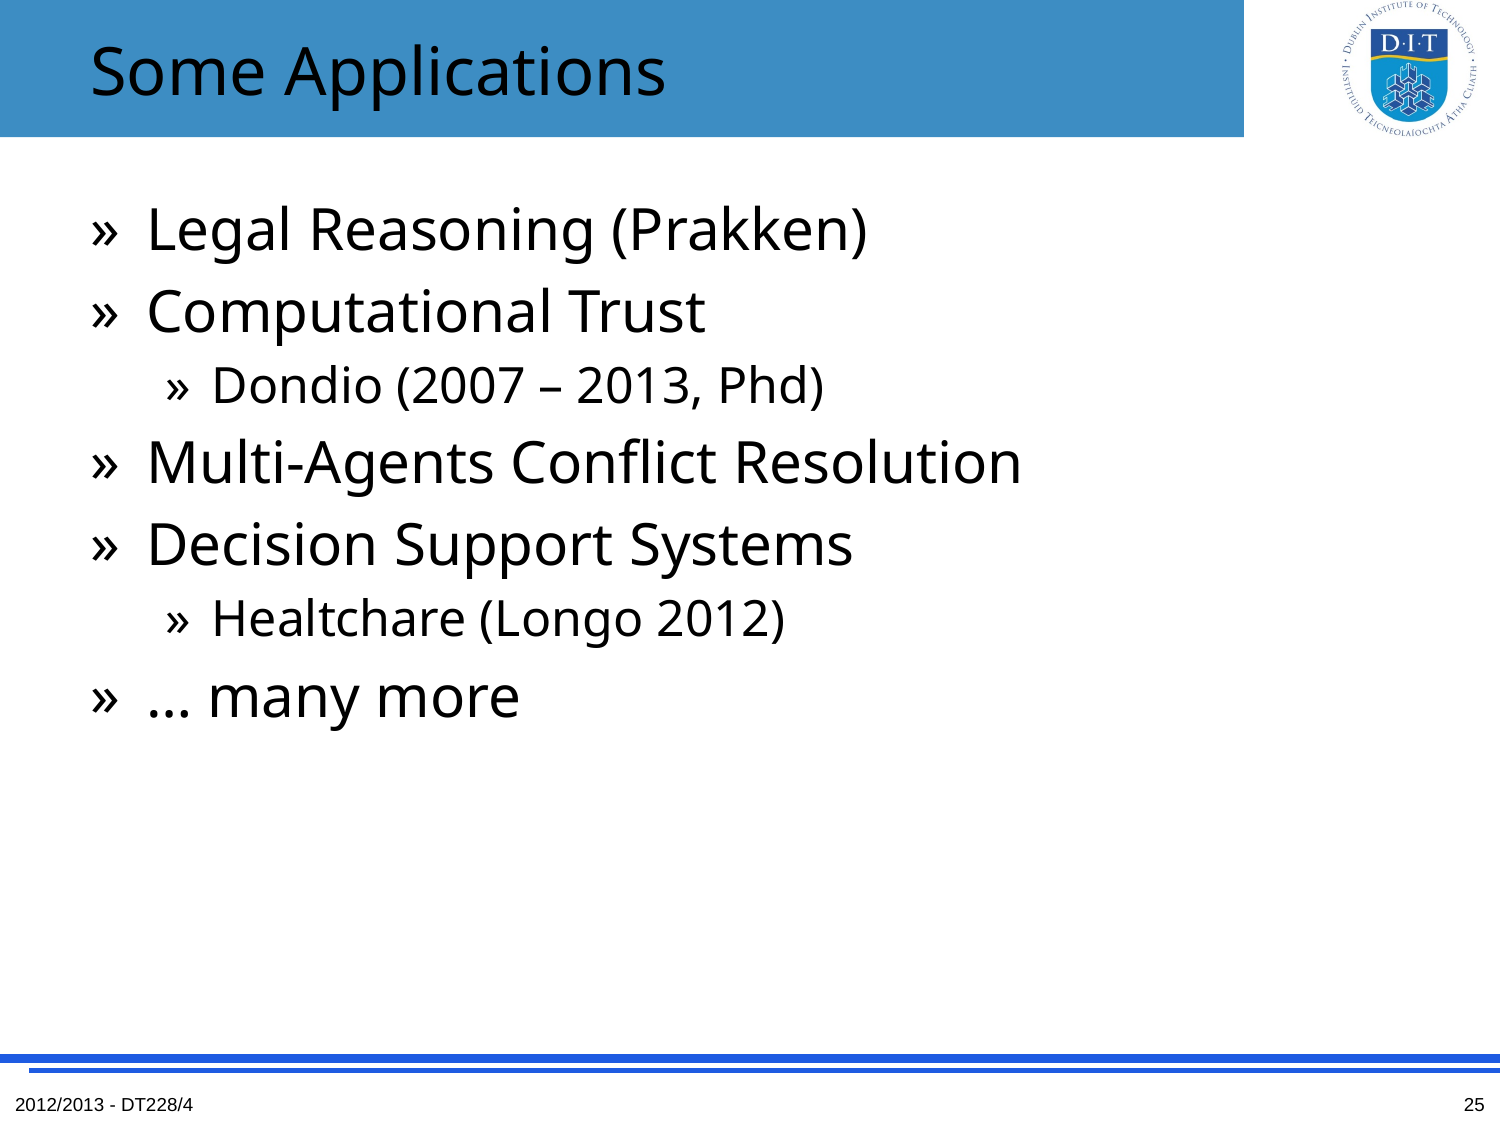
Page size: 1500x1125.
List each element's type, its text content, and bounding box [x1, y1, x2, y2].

list Legal Reasoning (Prakken) Computational Trust Dondio (2007 – 2013, Phd) Multi-Agents Conflict Resolution Decision Support Systems Healtchare (Longo 2012) … many more [74, 184, 1426, 1051]
title Some Applications [74, 0, 1105, 138]
slide_number 25 [1149, 1084, 1500, 1125]
picture [1340, 0, 1478, 138]
slide_number 2012/2013 - DT228/4 [0, 1084, 351, 1125]
